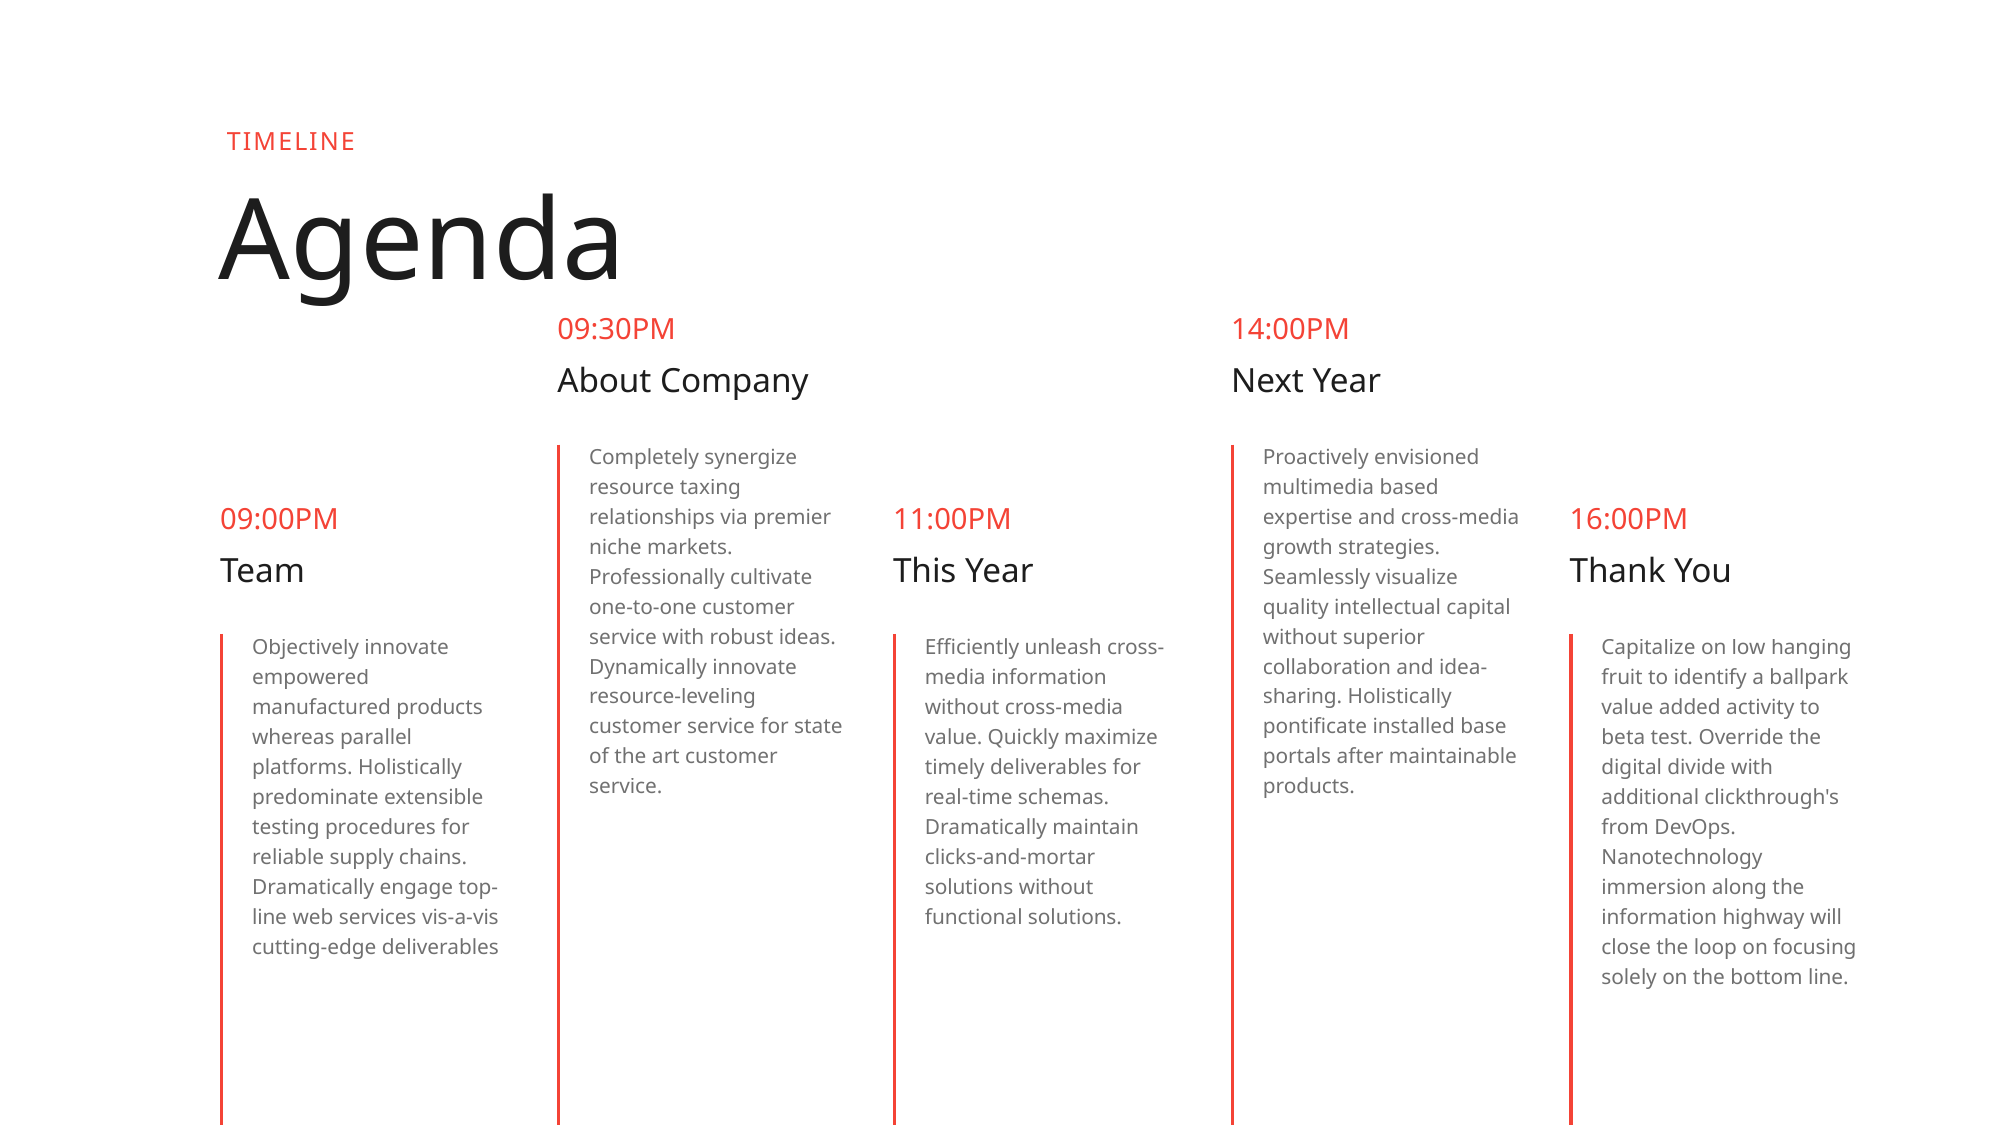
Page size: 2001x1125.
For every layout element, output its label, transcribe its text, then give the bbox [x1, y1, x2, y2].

text_box Thank You [1569, 557, 1878, 590]
text_box 14:00PM [1231, 316, 1539, 345]
text_box About Company [557, 366, 866, 399]
text_box Next Year [1231, 366, 1539, 399]
text_box TIMELINE [226, 131, 356, 156]
text_box 16:00PM [1569, 507, 1878, 536]
text_box 09:30PM [557, 316, 866, 345]
text_box Proactively envisioned multimedia based expertise and cross-media growth strategies. Seamlessly visualize quality intellectual capital without superior collaboration and idea-sharing. Holistically pontificate installed base portals after maintainable products. [1262, 438, 1539, 799]
text_box Capitalize on low hanging fruit to identify a ballpark value added activity to beta test. Override the digital divide with additional clickthrough's from DevOps. Nanotechnology immersion along the information highway will close the loop on focusing solely on the bottom line. [1601, 629, 1878, 989]
text_box Team [220, 557, 529, 590]
text_box Objectively innovate empowered manufactured products whereas parallel platforms. Holistically predominate extensible testing procedures for reliable supply chains. Dramatically engage top-line web services vis-a-vis cutting-edge deliverables [251, 629, 528, 959]
text_box Completely synergize resource taxing relationships via premier niche markets. Professionally cultivate one-to-one customer service with robust ideas. Dynamically innovate resource-leveling customer service for state of the art customer service. [589, 438, 866, 799]
text_box Agenda [219, 192, 626, 301]
text_box 09:00PM [220, 507, 529, 536]
text_box This Year [893, 557, 1201, 590]
text_box 11:00PM [893, 507, 1201, 536]
text_box Efficiently unleash cross-media information without cross-media value. Quickly maximize timely deliverables for real-time schemas. Dramatically maintain clicks-and-mortar solutions without functional solutions. [924, 629, 1201, 929]
